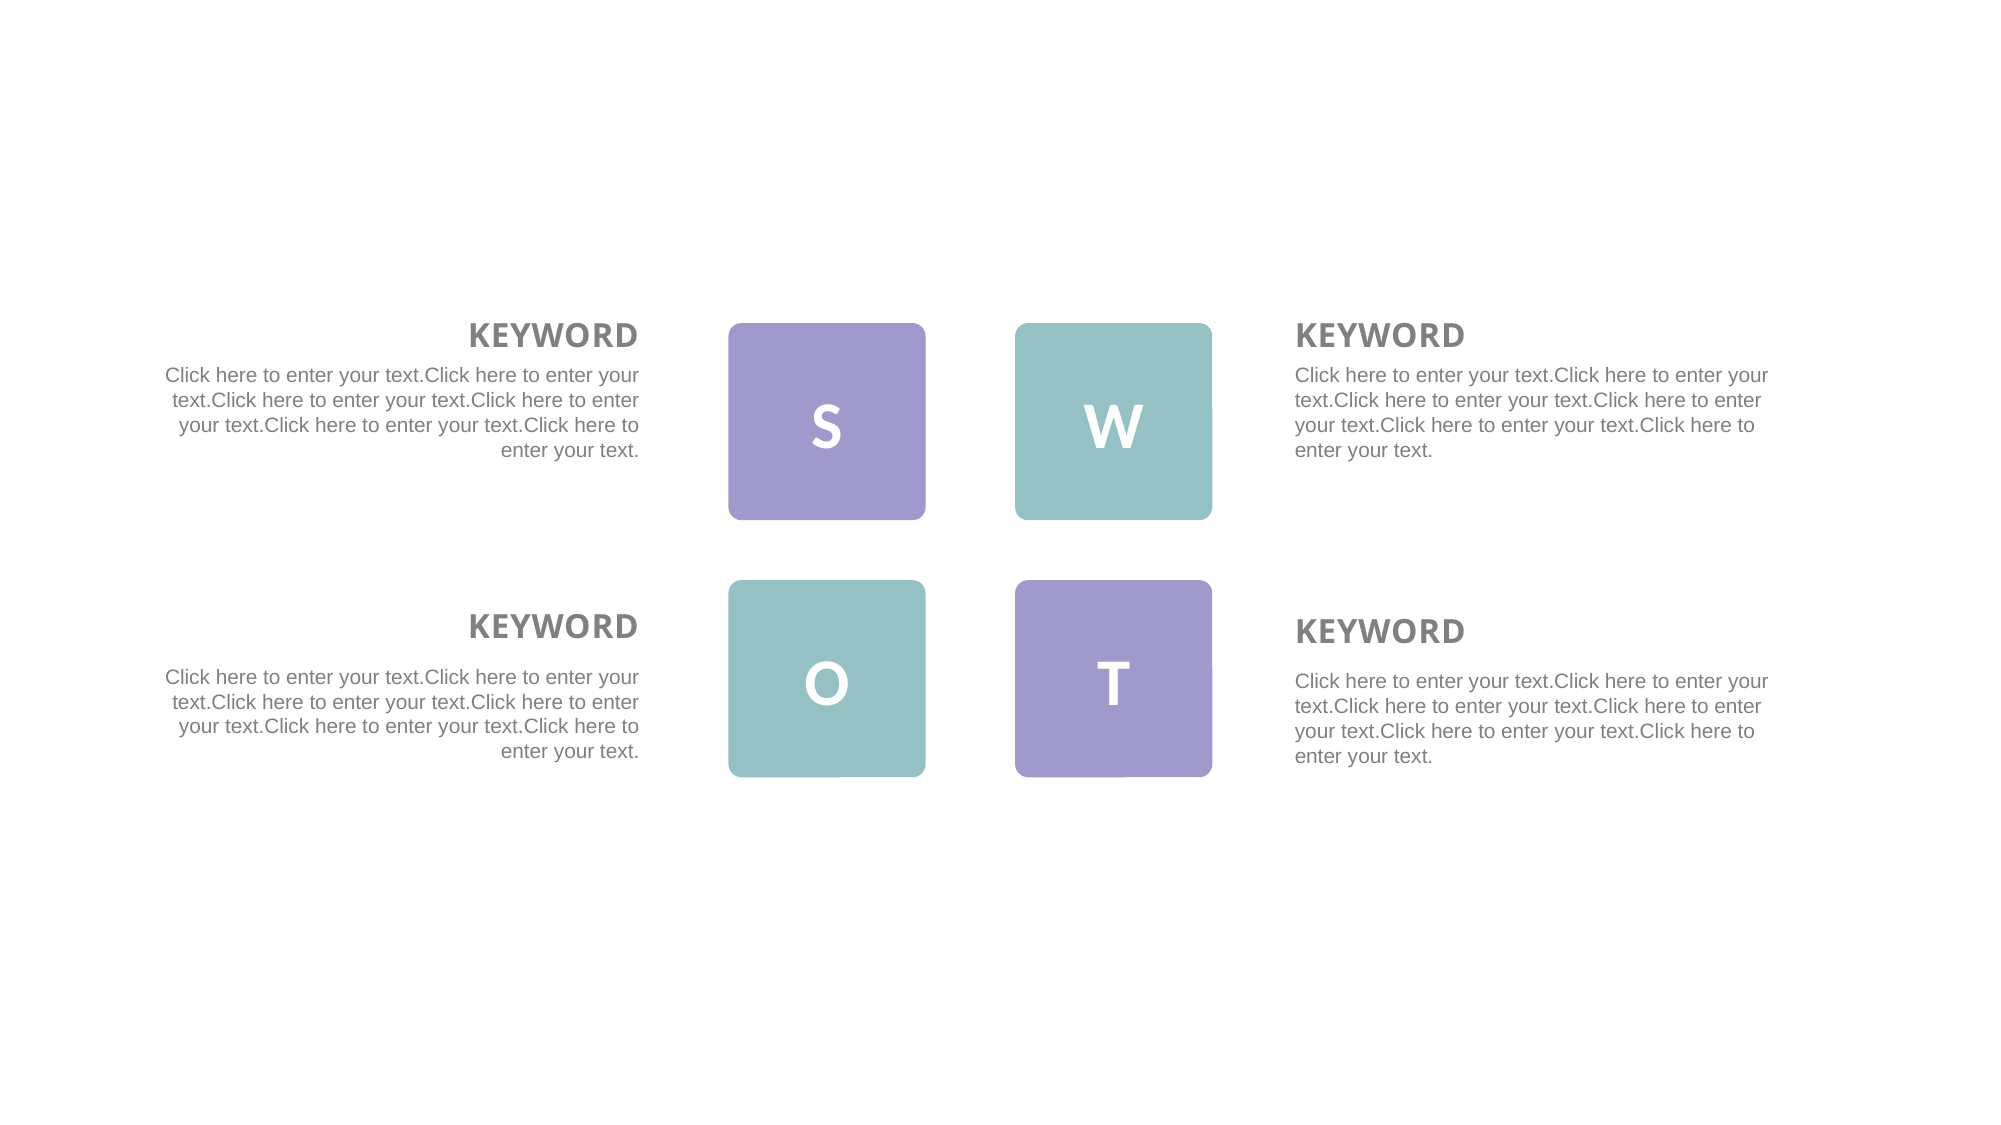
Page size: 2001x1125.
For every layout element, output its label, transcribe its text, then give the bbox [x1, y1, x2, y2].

text_box Click here to enter your text.Click here to enter your text.Click here to enter your text.Click here to enter your text.Click here to enter your text.Click here to enter your text. [128, 655, 654, 771]
text_box KEYWORD [386, 307, 654, 362]
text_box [728, 322, 1213, 778]
text_box Click here to enter your text.Click here to enter your text.Click here to enter your text.Click here to enter your text.Click here to enter your text.Click here to enter your text. [1280, 353, 1803, 469]
text_box Click here to enter your text.Click here to enter your text.Click here to enter your text.Click here to enter your text.Click here to enter your text.Click here to enter your text. [128, 353, 654, 469]
text_box KEYWORD [1280, 307, 1548, 362]
text_box KEYWORD [1280, 602, 1548, 658]
text_box KEYWORD [386, 598, 654, 653]
text_box Click here to enter your text.Click here to enter your text.Click here to enter your text.Click here to enter your text.Click here to enter your text.Click here to enter your text. [1280, 660, 1803, 775]
